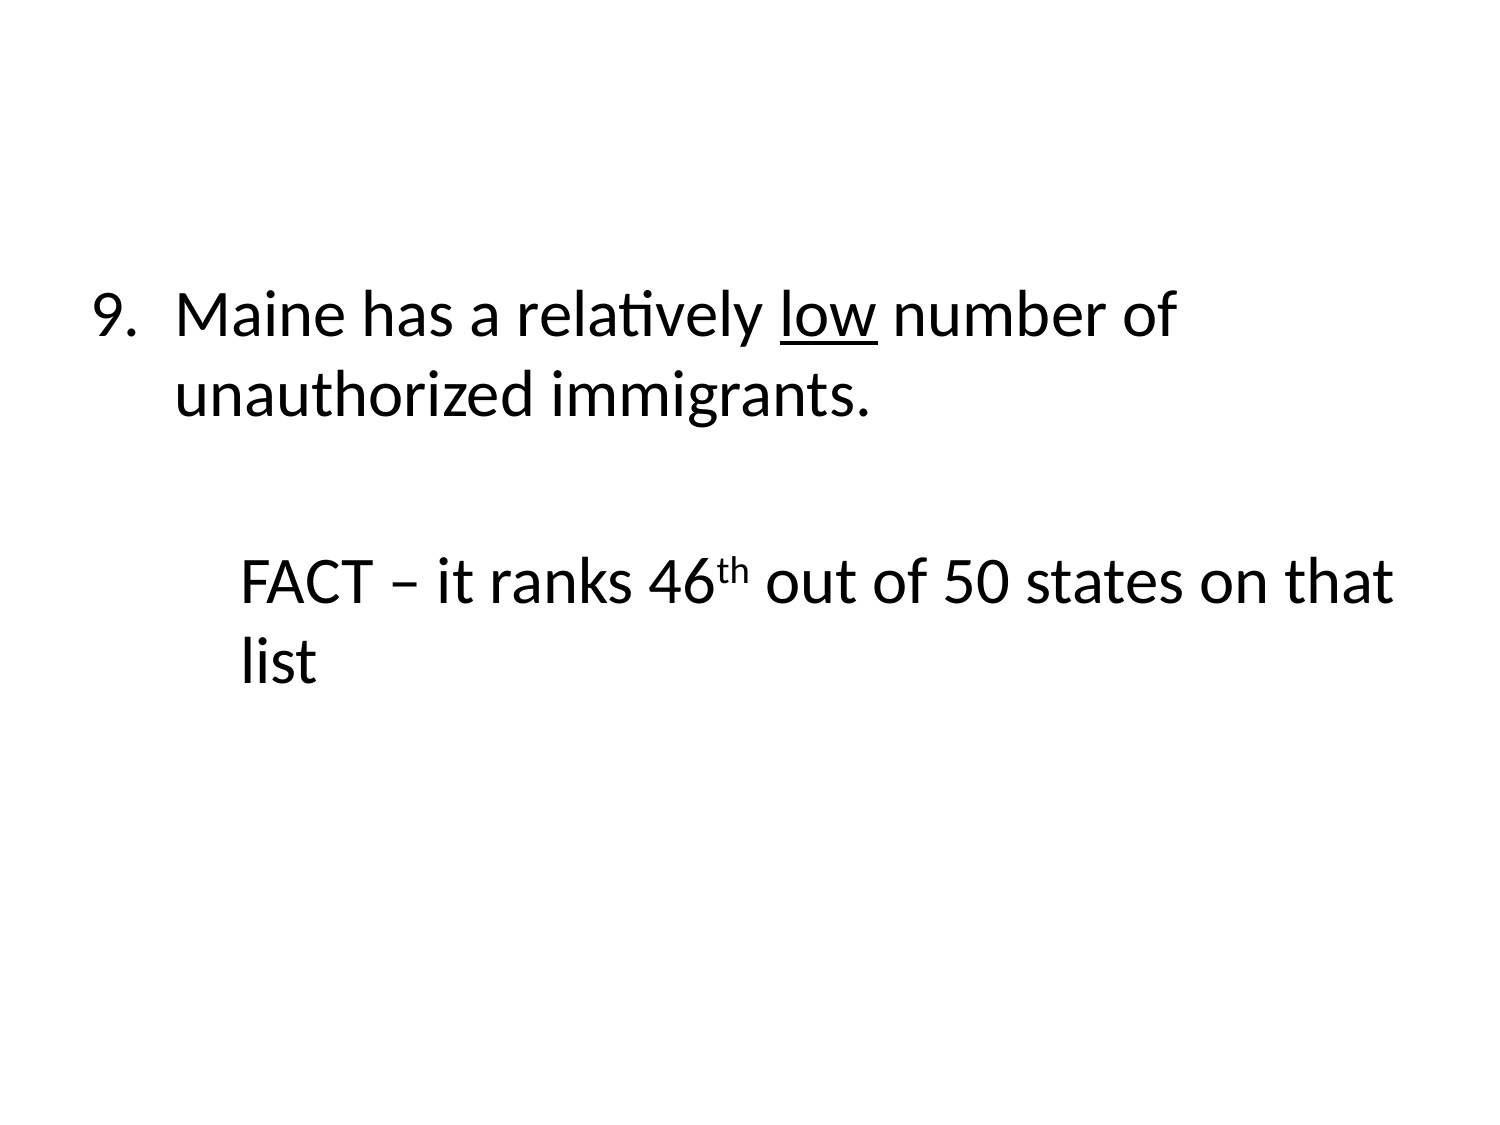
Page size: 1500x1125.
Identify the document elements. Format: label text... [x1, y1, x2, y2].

list Maine has a relatively low number of unauthorized immigrants. FACT – it ranks 46th out of 50 states on that list [75, 262, 1425, 1005]
